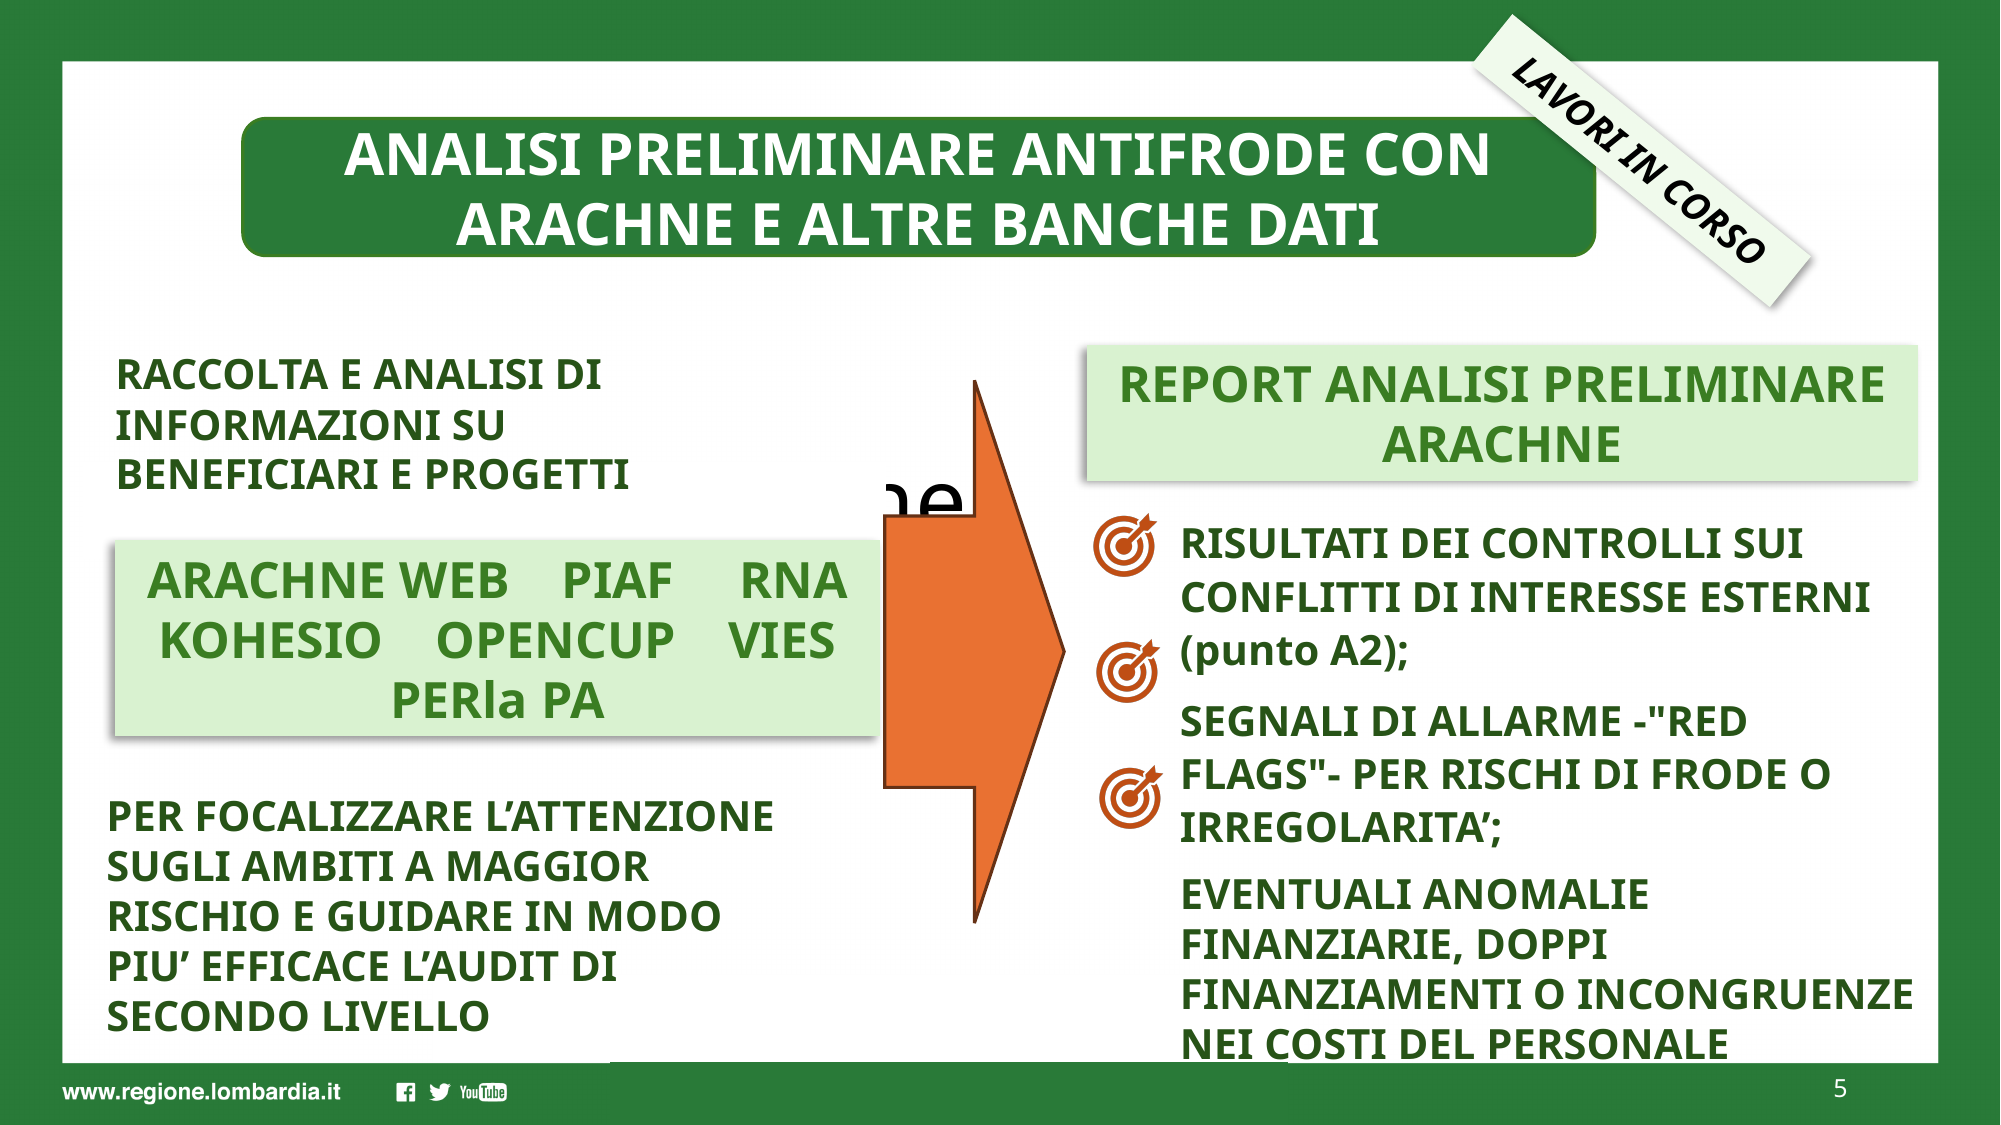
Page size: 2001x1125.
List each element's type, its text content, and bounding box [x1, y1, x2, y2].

text_box LAVORI IN CORSO [1468, 11, 1814, 310]
text_box [883, 379, 1066, 924]
text_box REPORT ANALISI PRELIMINARE ARACHNE [1087, 345, 1918, 481]
text_box ARACHNE WEB PIAF RNA KOHESIO OPENCUP VIES PERla PA [115, 540, 880, 736]
text_box PER FOCALIZZARE L’ATTENZIONE SUGLI AMBITI A MAGGIOR RISCHIO E GUIDARE IN MODO PIU’ EFFICACE L’AUDIT DI SECONDO LIVELLO [91, 782, 822, 1048]
picture [0, 0, 2000, 1125]
text_box ANALISI PRELIMINARE ANTIFRODE CON ARACHNE E ALTRE BANCHE DATI [241, 116, 1597, 258]
text_box RISULTATI DEI CONTROLLI SUI CONFLITTI DI INTERESSE ESTERNI (punto A2); SEGNALI DI ALLARME -"RED FLAGS"- PER RISCHI DI FRODE O IRREGOLARITA’; EVENTUALI ANOMALIE FINANZIARIE, DOPPI FINANZIAMENTI O INCONGRUENZE NEI COSTI DEL PERSONALE [1165, 506, 1933, 1076]
text_box RACCOLTA E ANALISI DI INFORMAZIONI SU BENEFICIARI E PROGETTI [100, 340, 716, 506]
slide_number 5 [1412, 1076, 1863, 1120]
